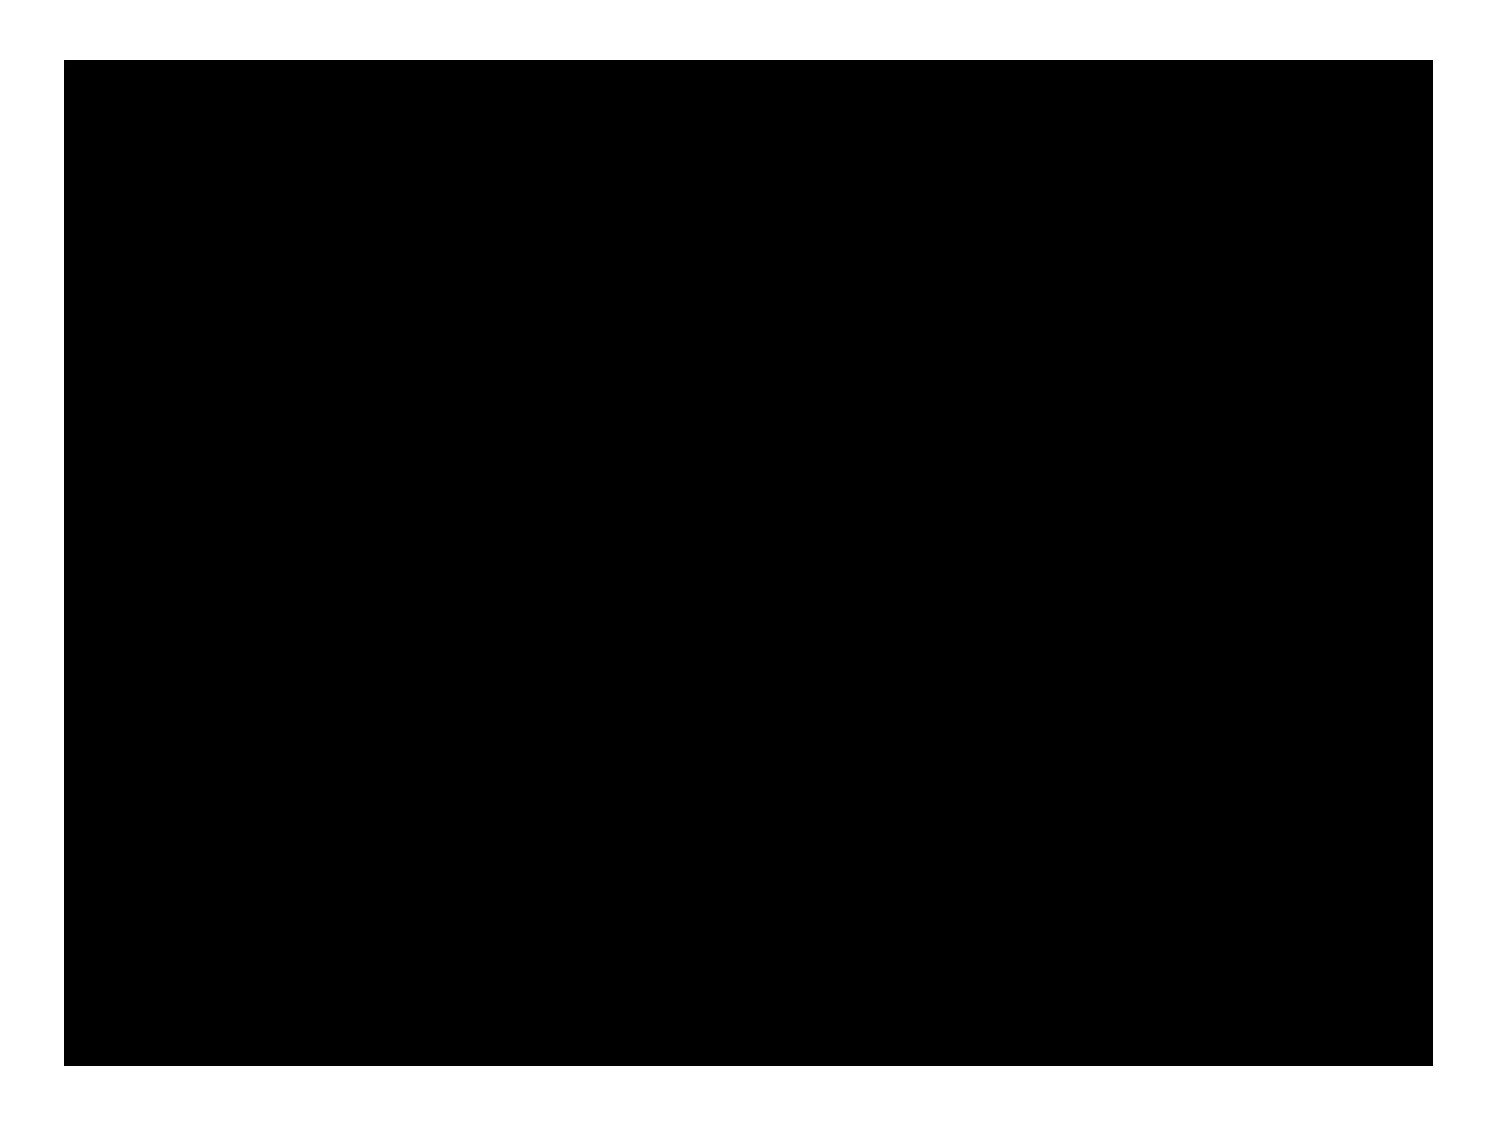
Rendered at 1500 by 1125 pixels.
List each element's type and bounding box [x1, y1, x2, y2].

text_box [63, 59, 1435, 1067]
